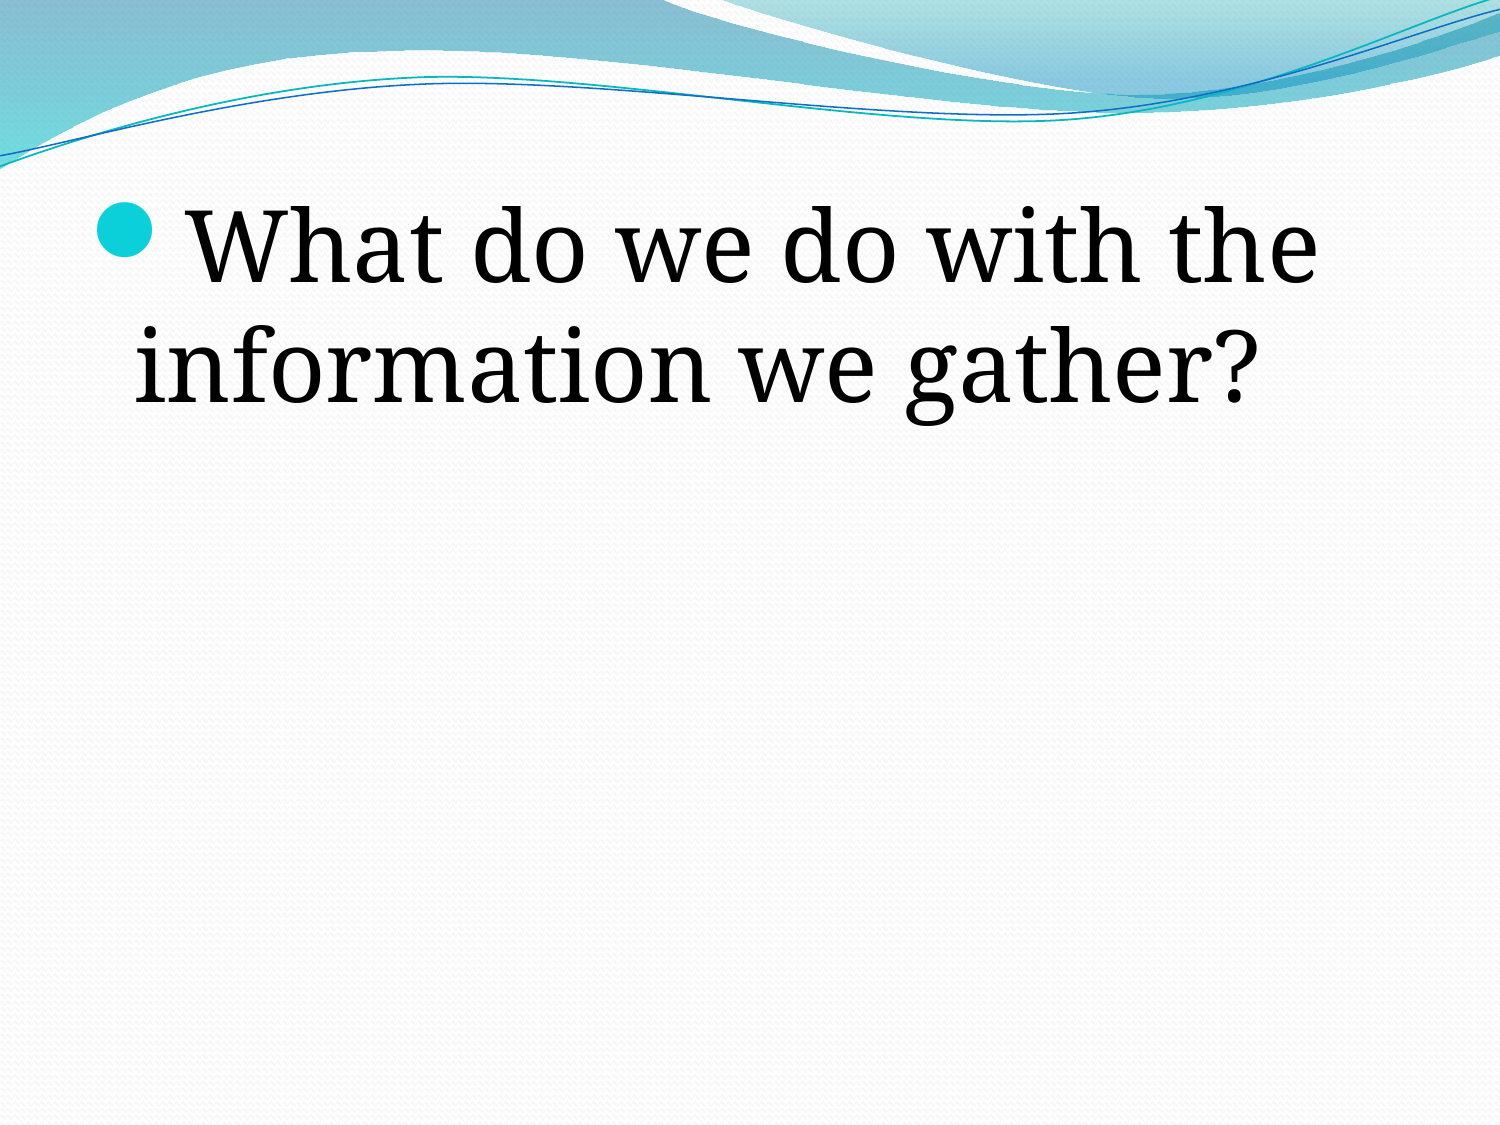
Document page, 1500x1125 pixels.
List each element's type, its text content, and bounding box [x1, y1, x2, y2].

list What do we do with the information we gather? [75, 174, 1425, 1038]
